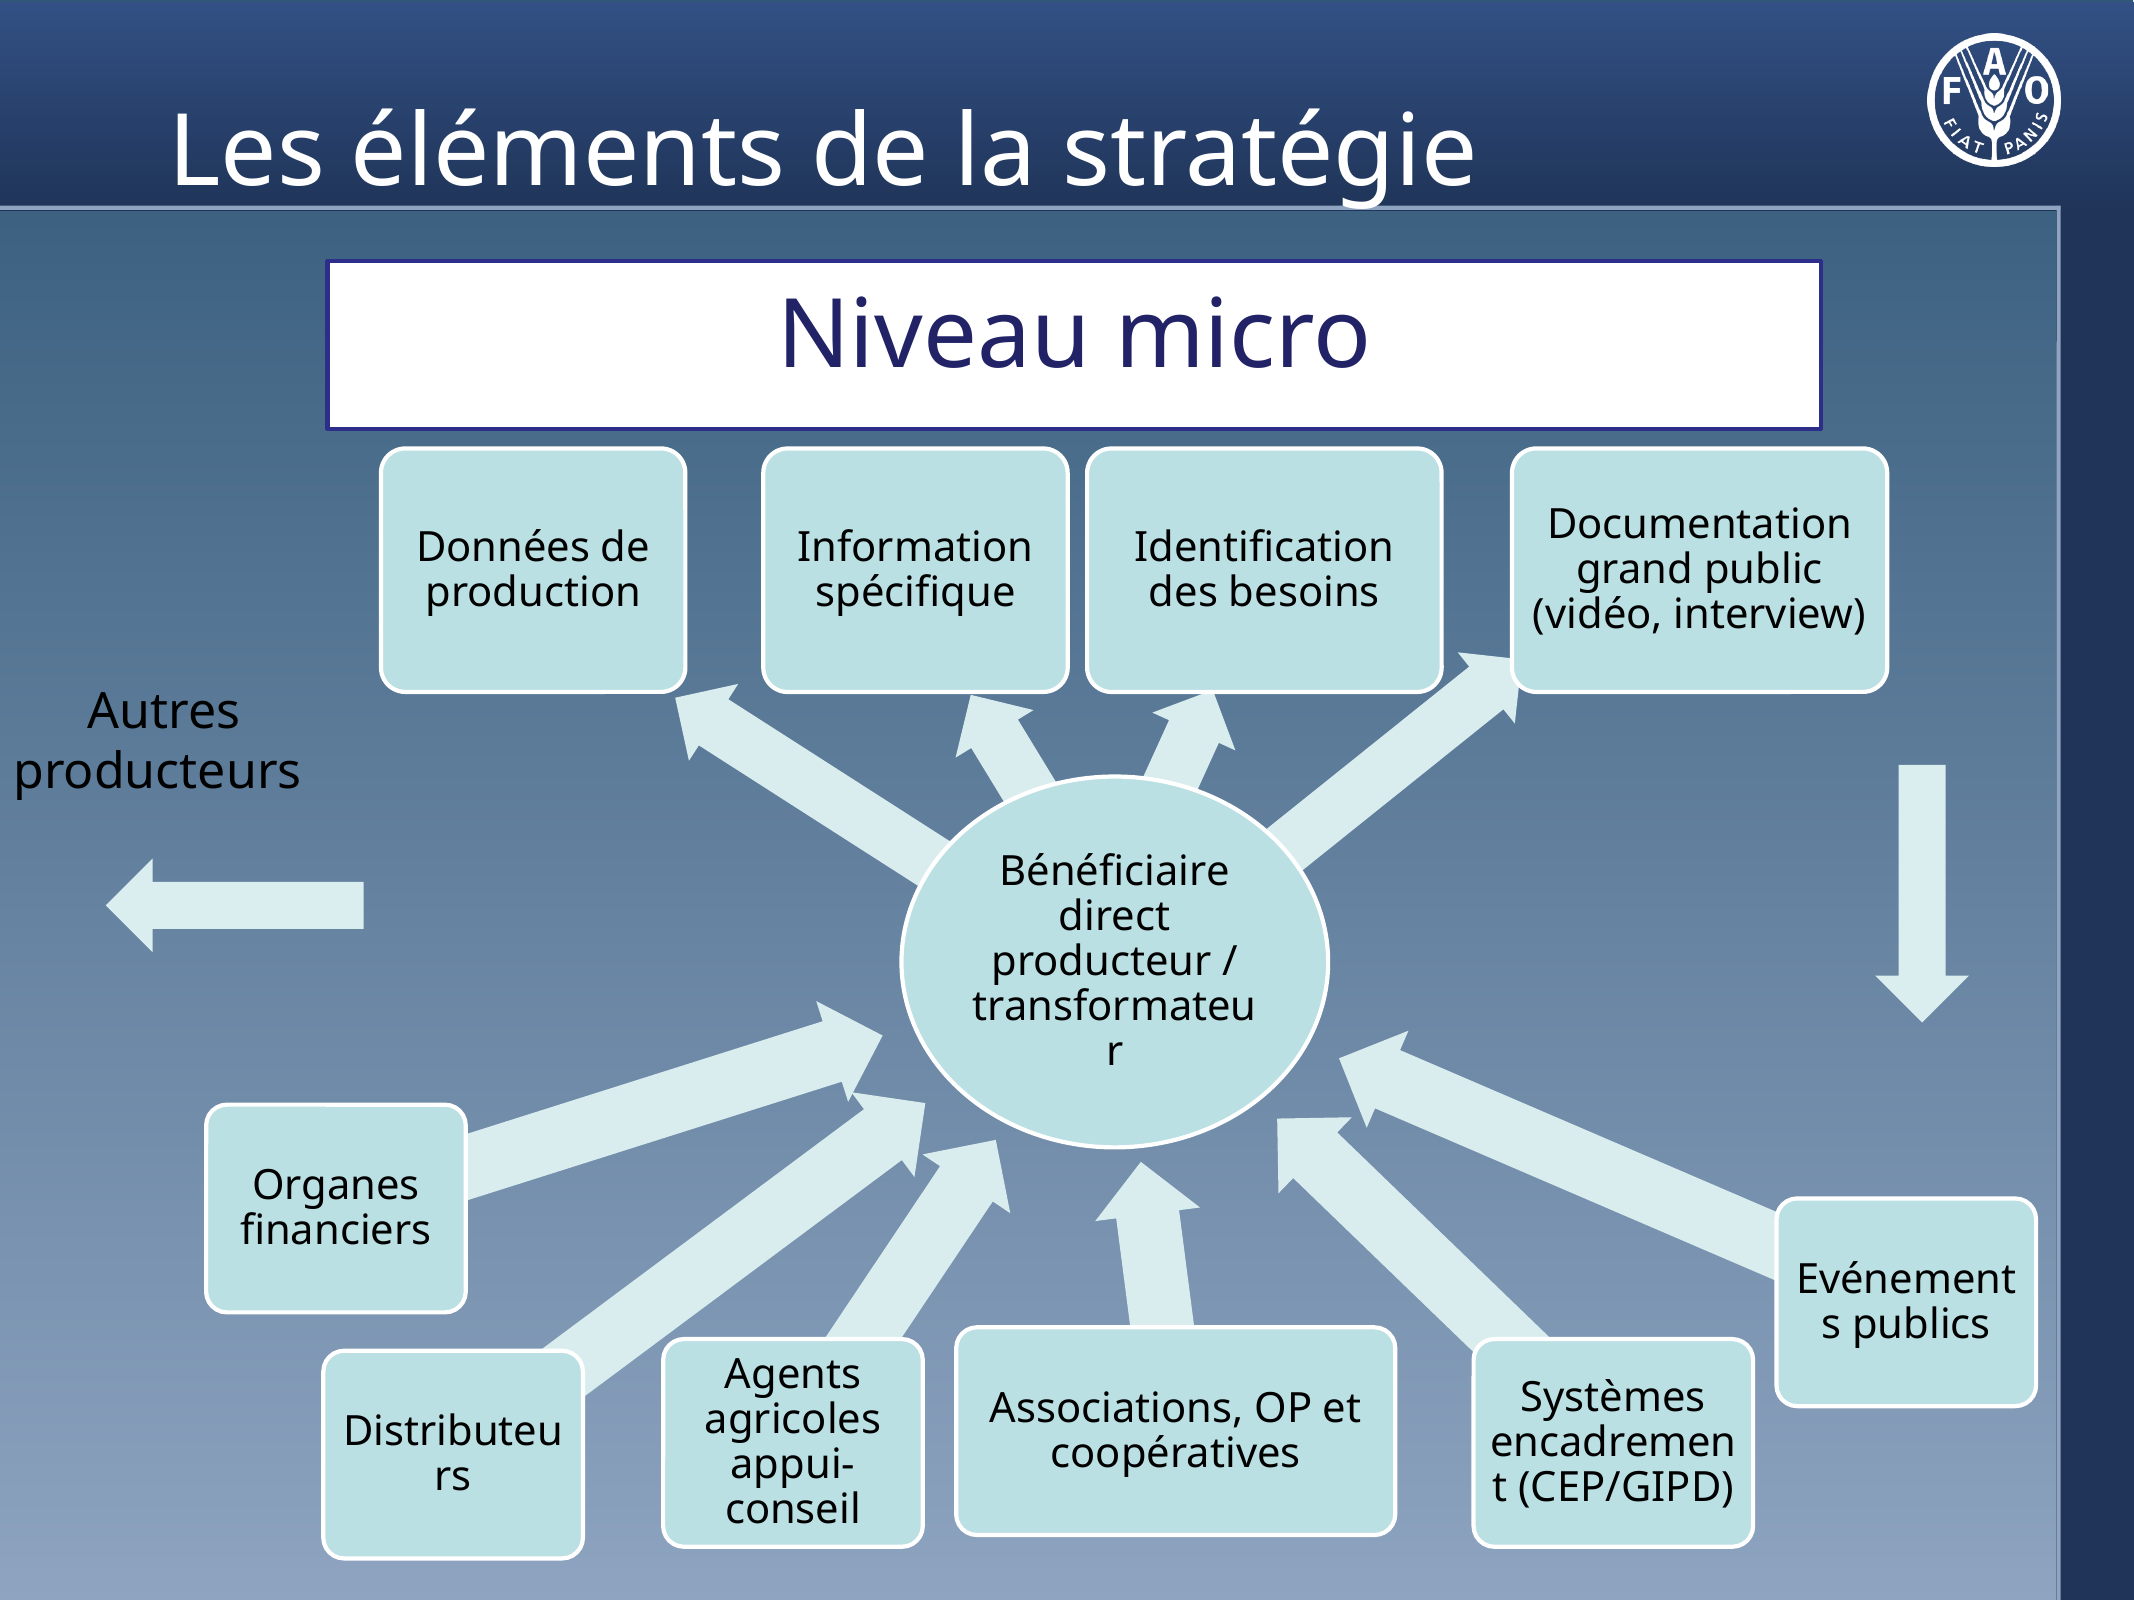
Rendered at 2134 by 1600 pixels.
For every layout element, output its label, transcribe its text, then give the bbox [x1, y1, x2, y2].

title Les éléments de la stratégie [159, 77, 1974, 215]
picture [1927, 33, 2061, 167]
text_box Niveau micro [325, 259, 1823, 431]
text_box Autres producteurs [0, 671, 121, 806]
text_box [105, 776, 2052, 1600]
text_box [128, 448, 2087, 1105]
